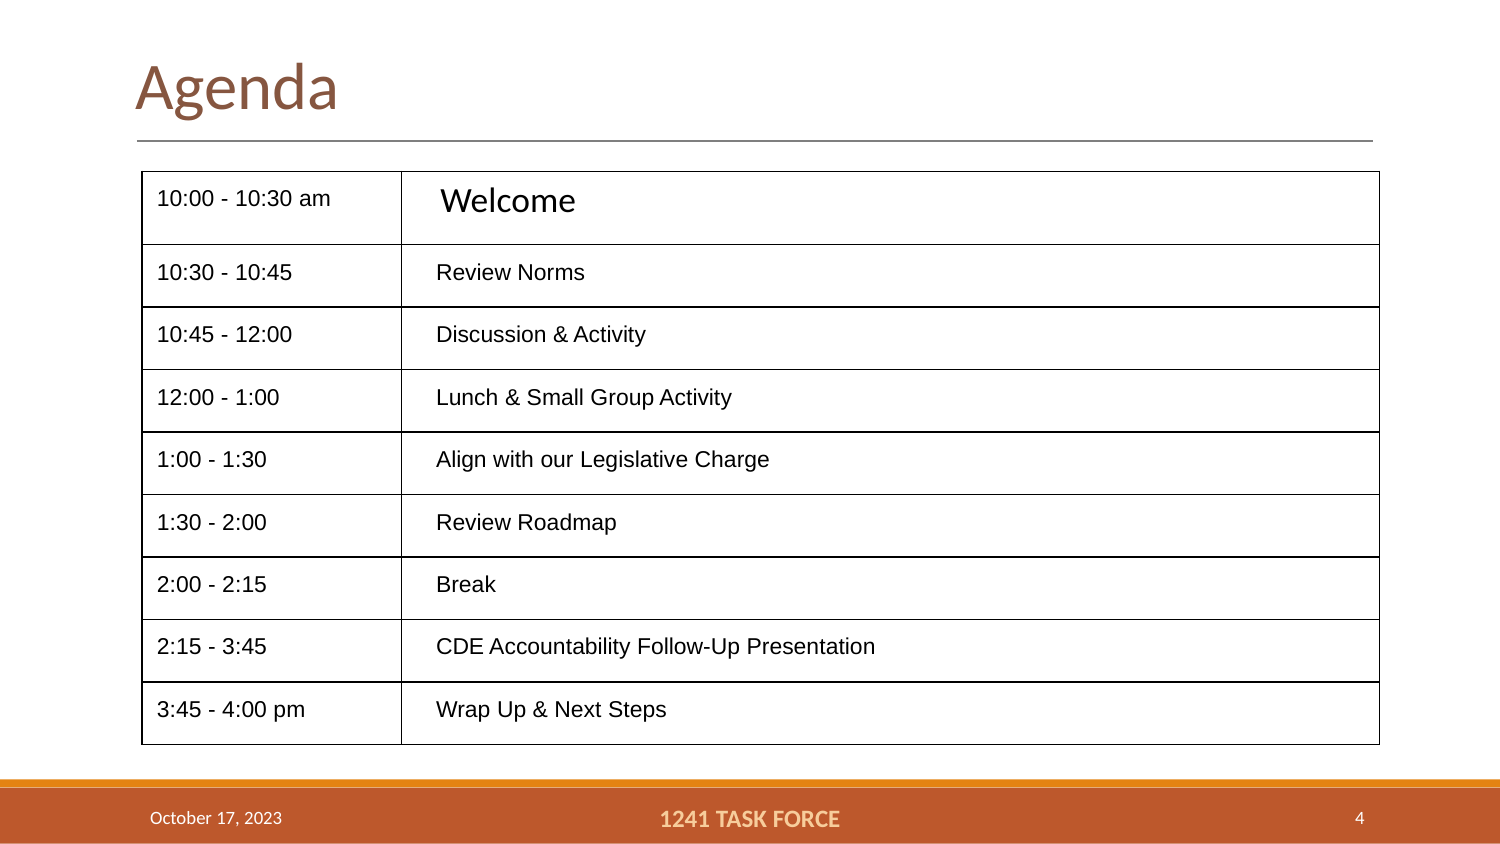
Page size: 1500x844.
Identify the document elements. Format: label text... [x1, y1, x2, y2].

table_cell Review Roadmap [402, 495, 1379, 556]
table_cell Break [402, 558, 1379, 619]
table_cell 2:15 - 3:45 [143, 620, 401, 681]
table_cell CDE Accountability Follow-Up Presentation [402, 620, 1379, 681]
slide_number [135, 794, 440, 840]
table_cell 10:45 - 12:00 [143, 308, 401, 369]
slide_number 4 [1218, 794, 1380, 840]
table_cell Review Norms [402, 245, 1379, 306]
table_cell 3:45 - 4:00 pm [143, 683, 401, 744]
table_cell Discussion & Activity [402, 308, 1379, 369]
table_cell 2:00 - 2:15 [143, 558, 401, 619]
table_cell 1:00 - 1:30 [143, 433, 401, 494]
table_cell 10:30 - 10:45 [143, 245, 401, 306]
table_cell 1:30 - 2:00 [143, 495, 401, 556]
table_cell Wrap Up & Next Steps [402, 683, 1379, 744]
table_cell Align with our Legislative Charge [402, 433, 1379, 494]
table_header Welcome [402, 172, 1379, 244]
table_header 10:00 - 10:30 am [143, 172, 401, 244]
title Agenda [135, 35, 1373, 131]
table_cell Lunch & Small Group Activity [402, 370, 1379, 431]
footer 1241 TASK FORCE [453, 794, 1047, 840]
table_cell 12:00 - 1:00 [143, 370, 401, 431]
